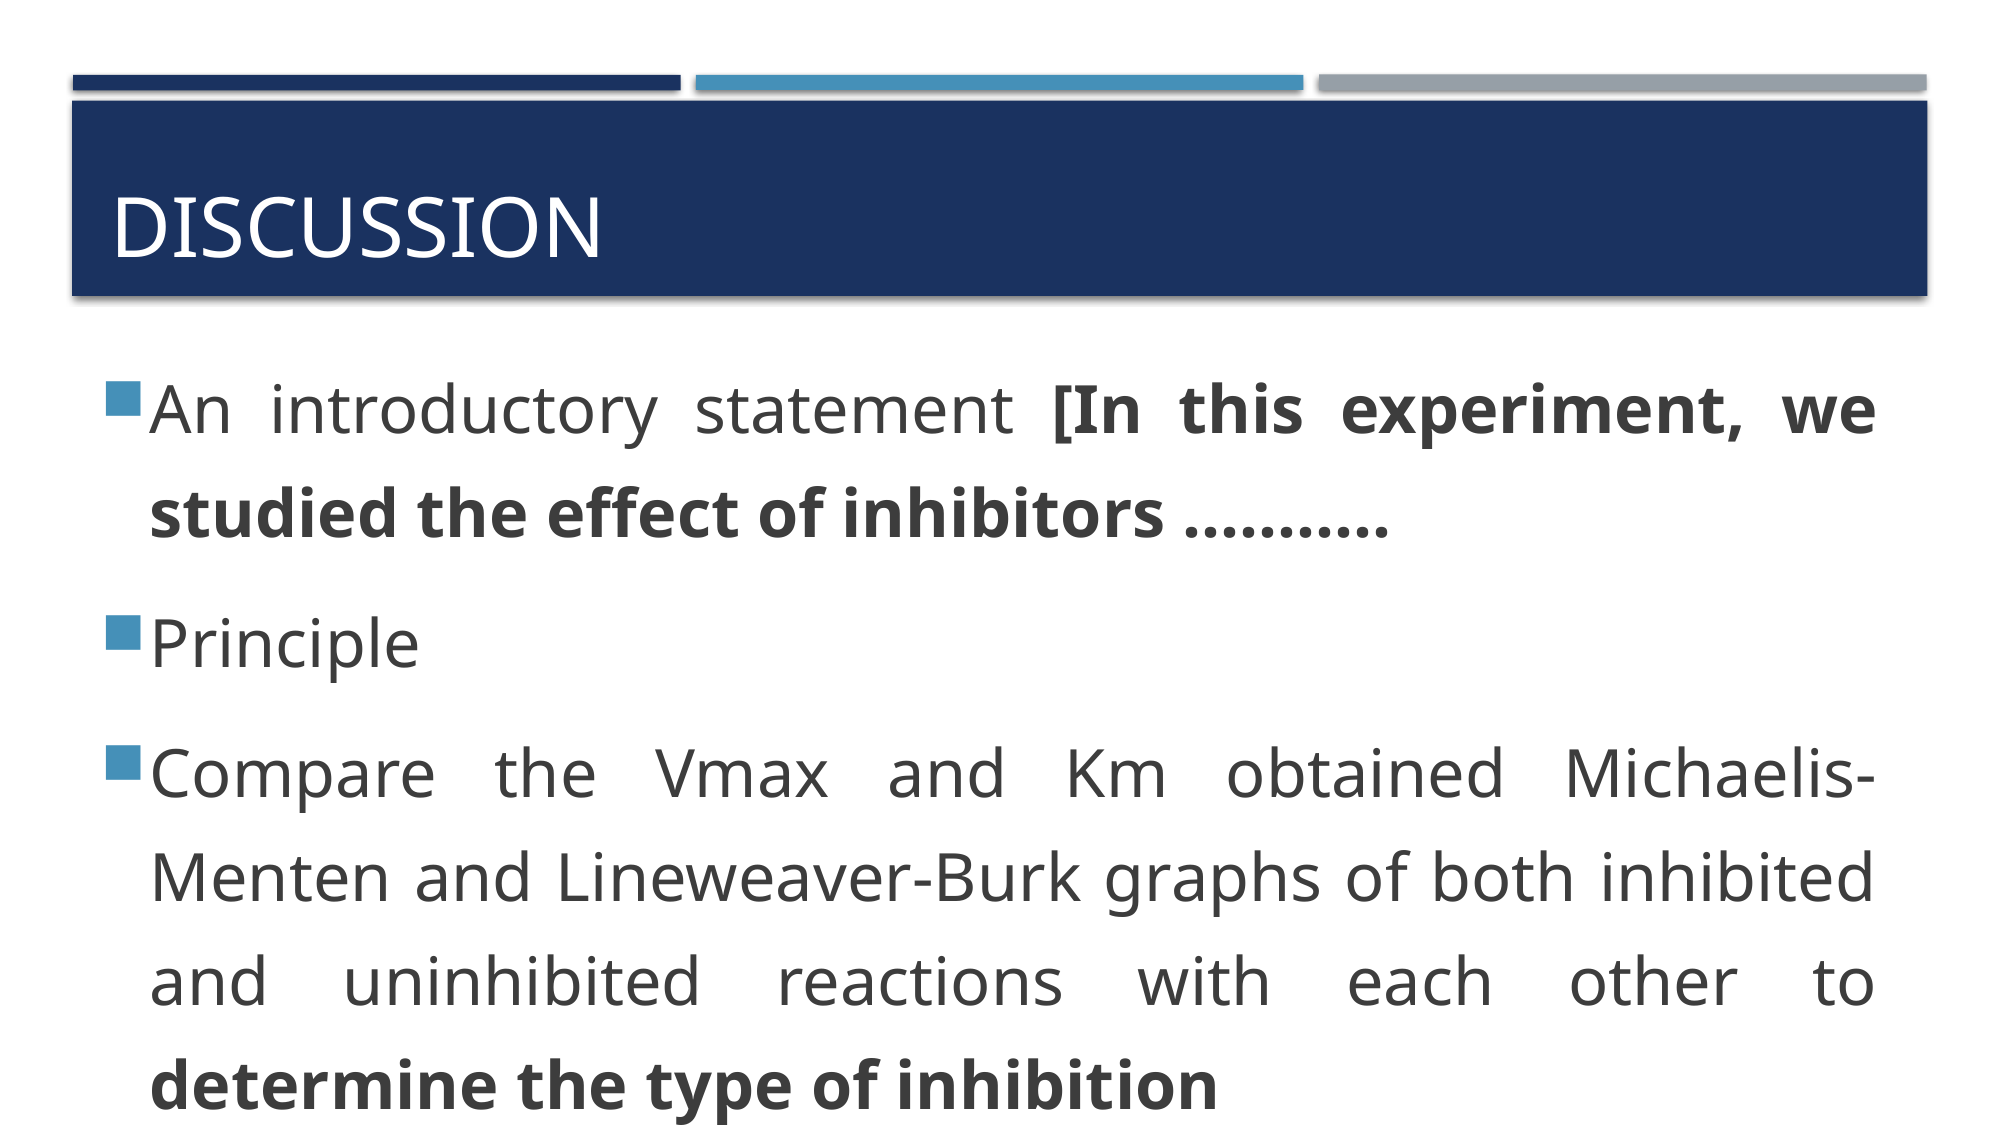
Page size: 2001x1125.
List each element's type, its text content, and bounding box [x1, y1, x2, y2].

title discussion [95, 115, 1905, 282]
list An introductory statement [In this experiment, we studied the effect of inhibitors ……….. Principle Compare the Vmax and Km obtained Michaelis-Menten and Lineweaver-Burk graphs of both inhibited and uninhibited reactions with each other to determine the type of inhibition [84, 316, 1894, 1125]
